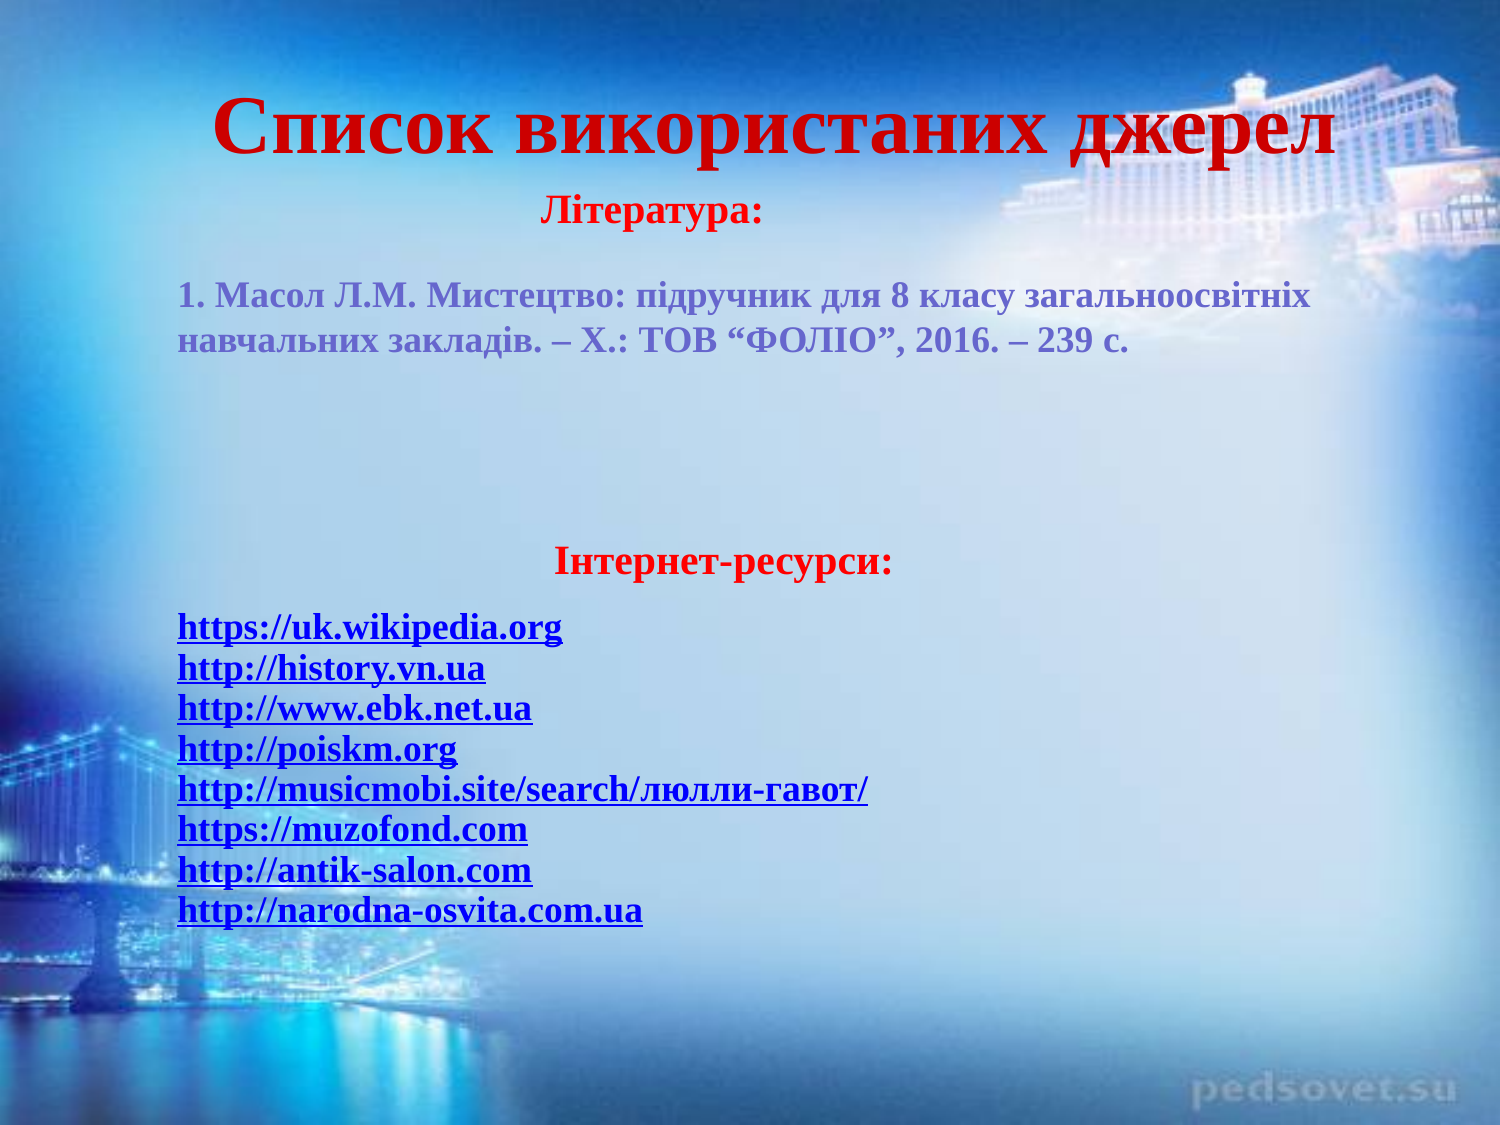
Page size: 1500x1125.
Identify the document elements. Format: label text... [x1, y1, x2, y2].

text_box https://uk.wikipedia.org http://history.vn.ua http://www.ebk.net.ua http://poiskm.org http://musicmobi.site/search/люлли-гавот/ https://muzofond.com http://antik-salon.com http://narodna-osvita.com.ua [162, 599, 913, 939]
text_box Інтернет-ресурси: [538, 525, 910, 590]
text_box Література: [526, 174, 780, 240]
text_box Список використаних джерел [137, 62, 1413, 178]
text_box 1. Масол Л.М. Мистецтво: підручник для 8 класу загальноосвітніх навчальних закладів. – Х.: ТОВ “ФОЛІО”, 2016. – 239 с. [162, 262, 1363, 368]
picture [0, 0, 1500, 1125]
